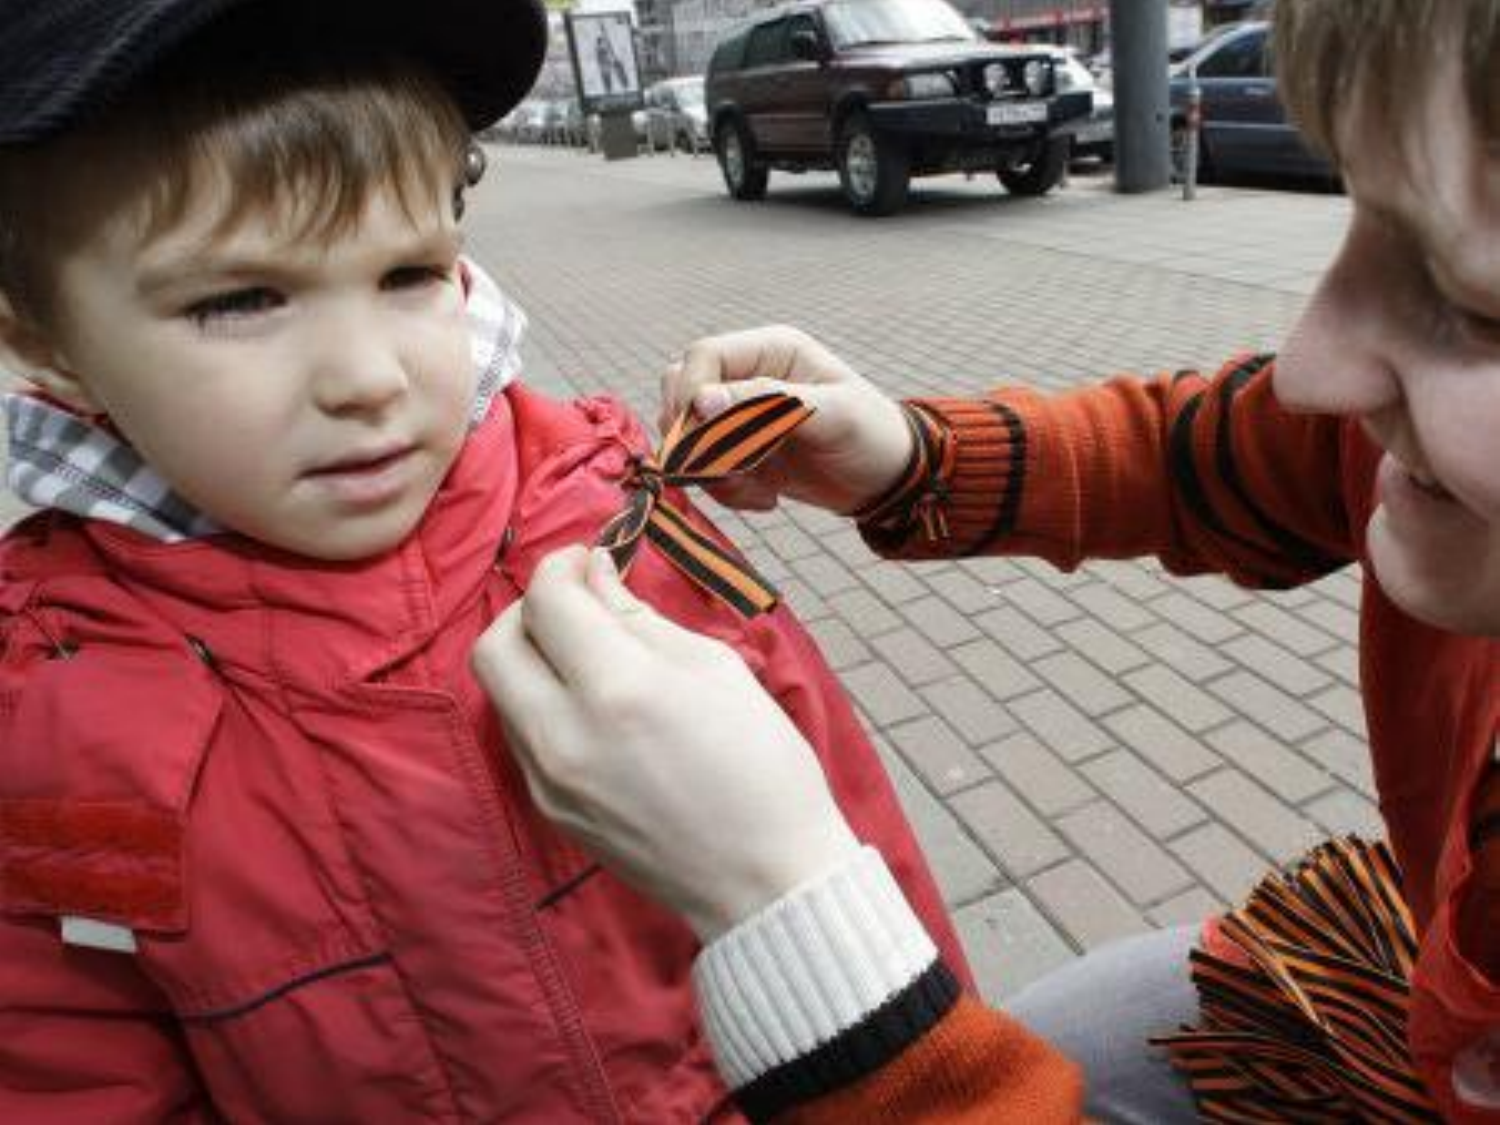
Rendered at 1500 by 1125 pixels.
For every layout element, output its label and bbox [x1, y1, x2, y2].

list [0, 0, 1500, 1125]
